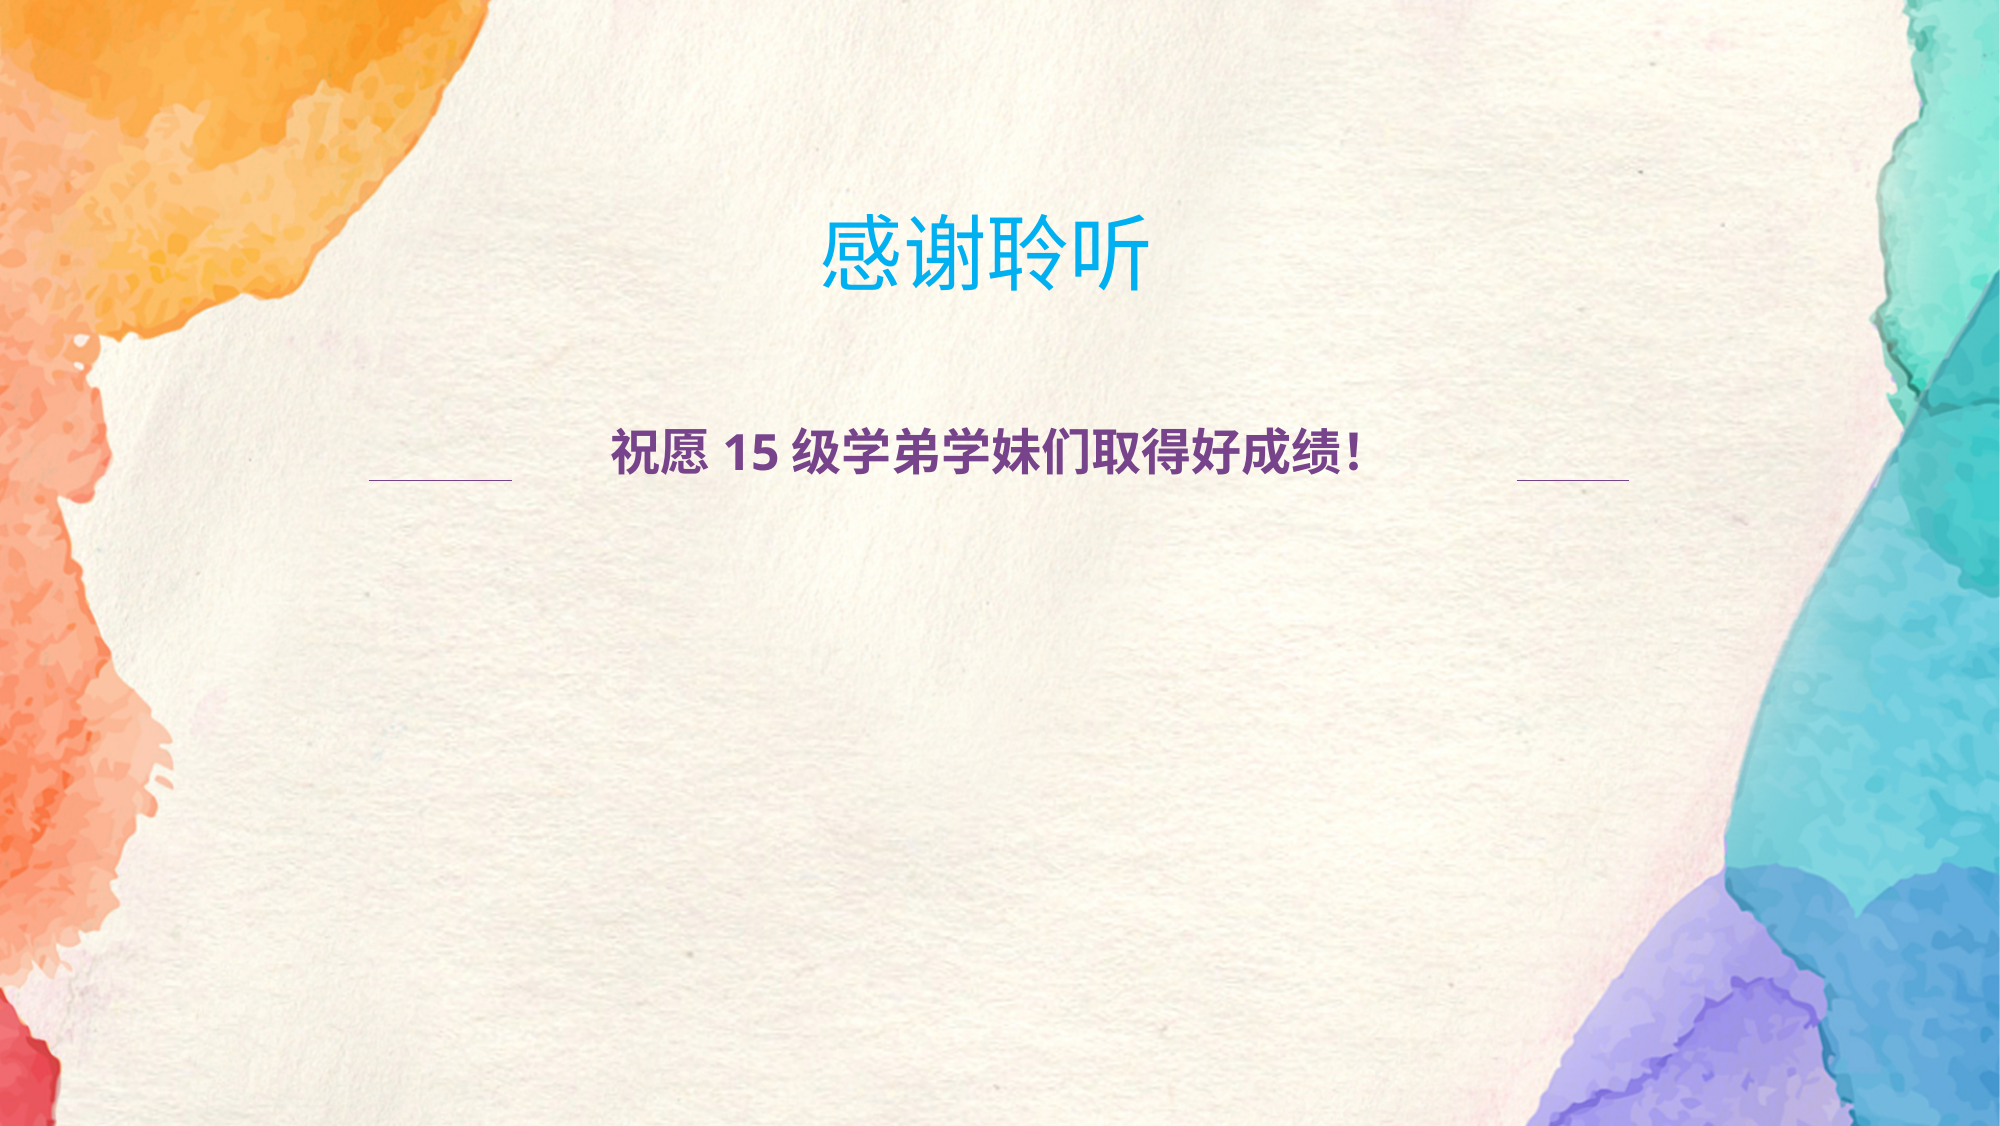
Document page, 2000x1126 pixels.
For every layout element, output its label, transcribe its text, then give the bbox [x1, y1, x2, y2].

text_box 祝愿15级学弟学妹们取得好成绩！ [579, 412, 1423, 488]
picture [0, 0, 2000, 1126]
text_box 感谢聆听 [666, 193, 1307, 309]
